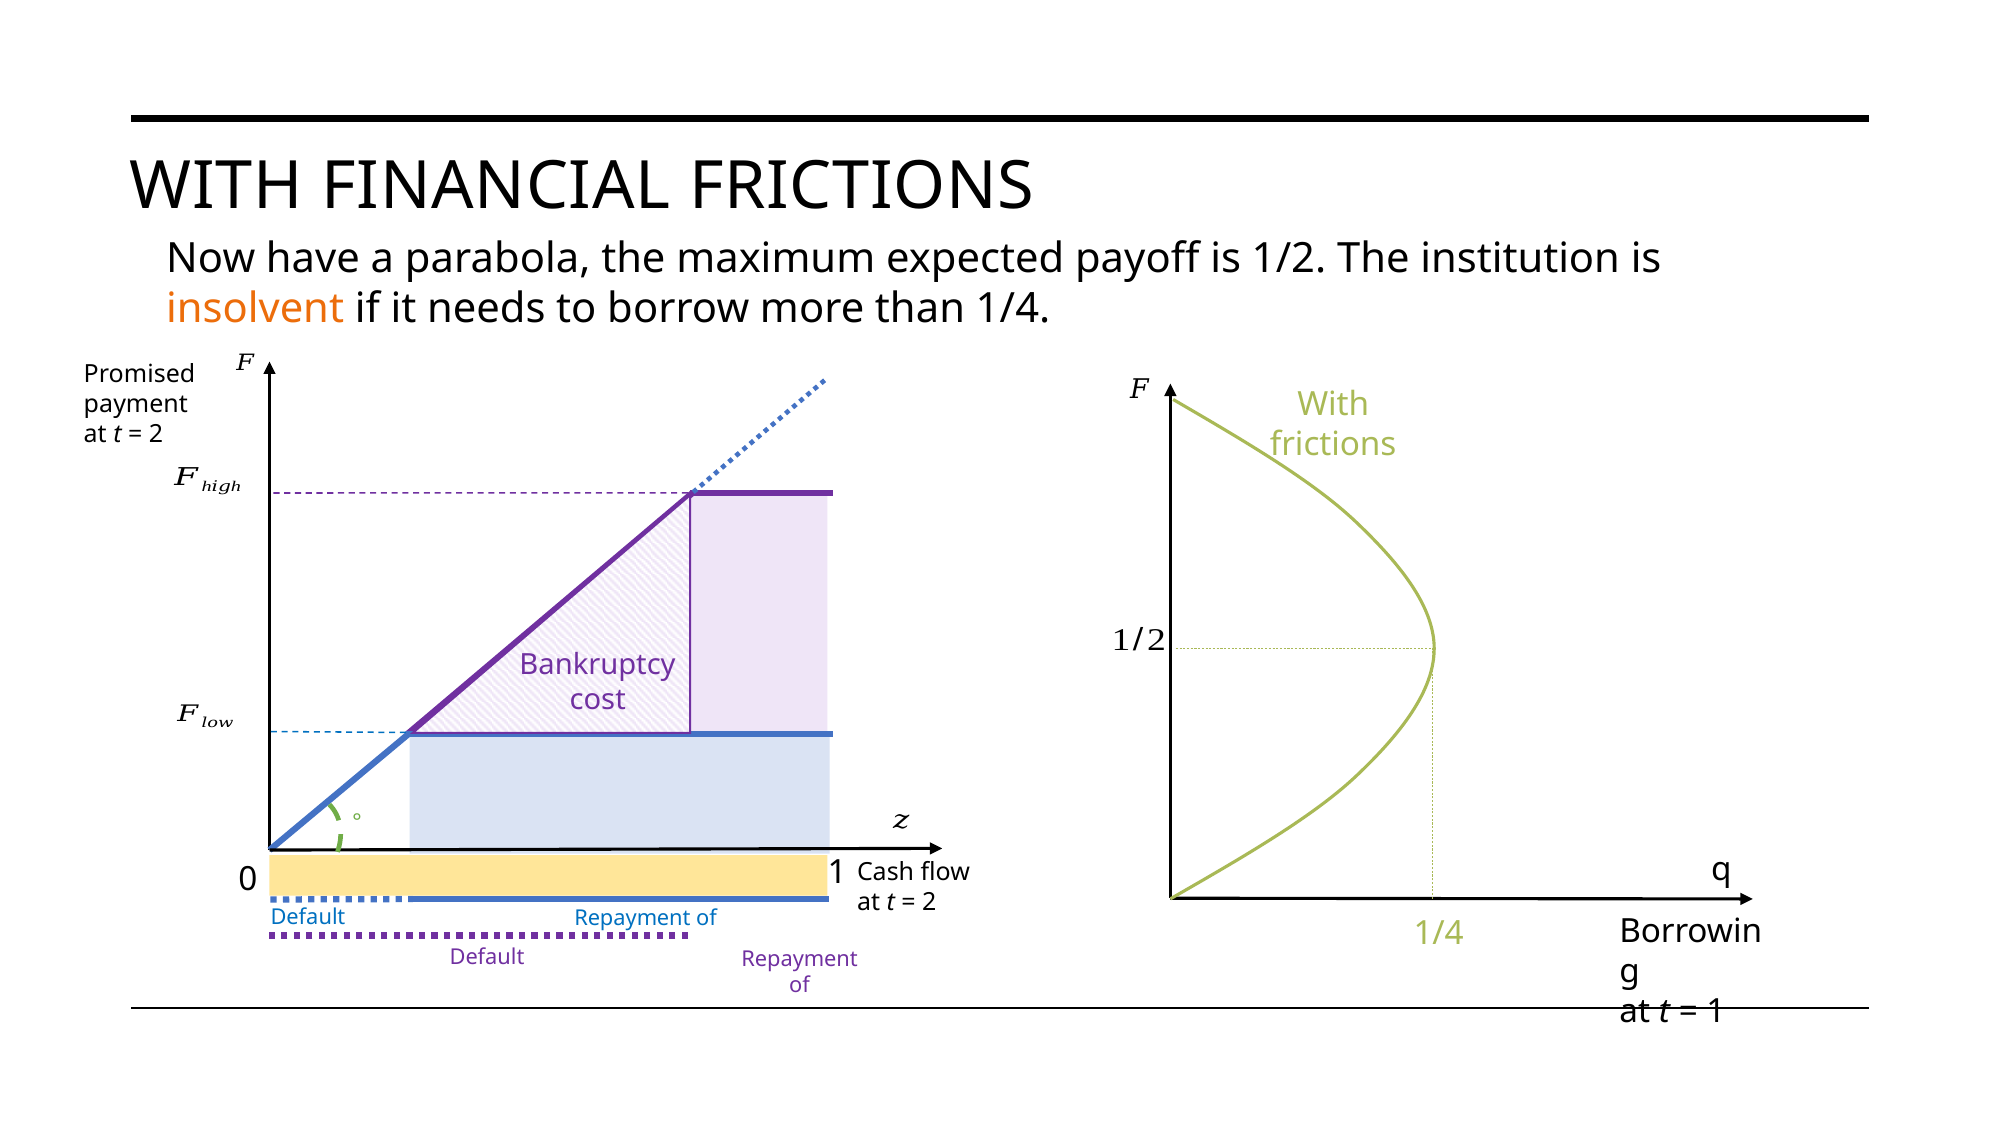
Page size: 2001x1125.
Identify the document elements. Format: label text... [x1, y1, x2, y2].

text_box Now have a parabola, the maximum expected payoff is 1/2. The institution is insolvent if it needs to borrow more than 1/4. [151, 223, 1849, 339]
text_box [76, 350, 1035, 999]
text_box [1111, 374, 1784, 998]
title With financial frictions [114, 133, 1869, 261]
